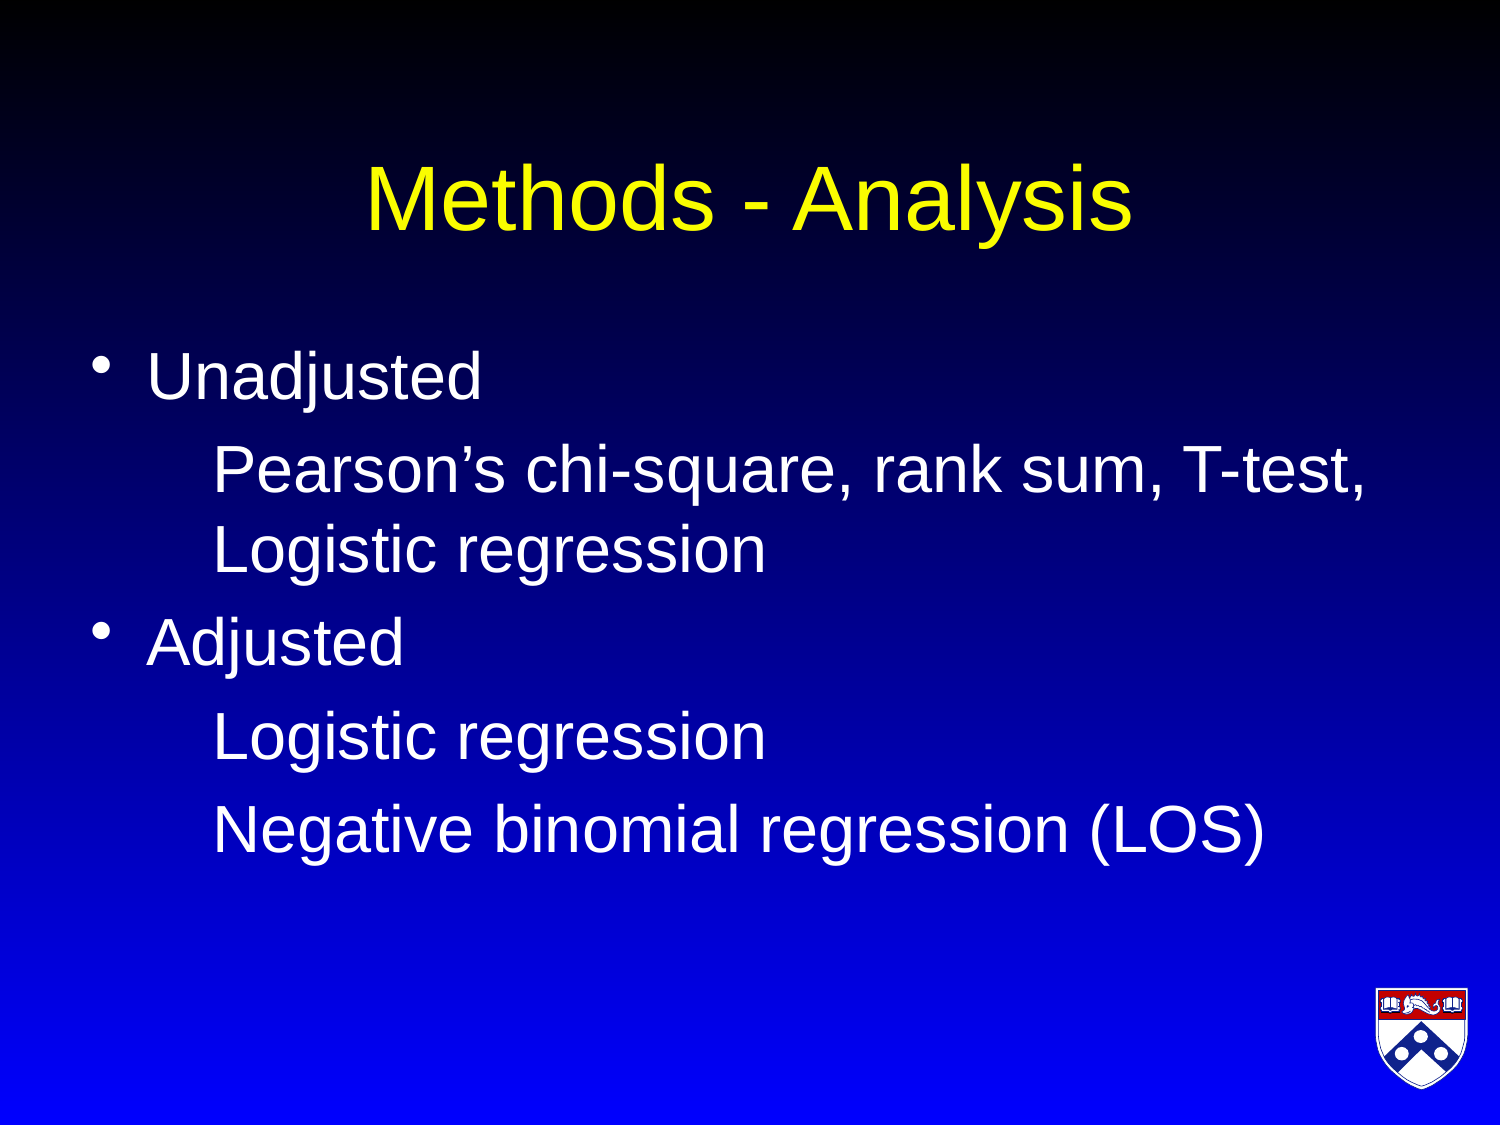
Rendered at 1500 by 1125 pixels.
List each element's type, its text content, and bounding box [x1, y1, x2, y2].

list Unadjusted Pearson’s chi-square, rank sum, T-test, Logistic regression Adjusted Logistic regression Negative binomial regression (LOS) [74, 324, 1413, 1001]
title Methods - Analysis [112, 99, 1388, 288]
